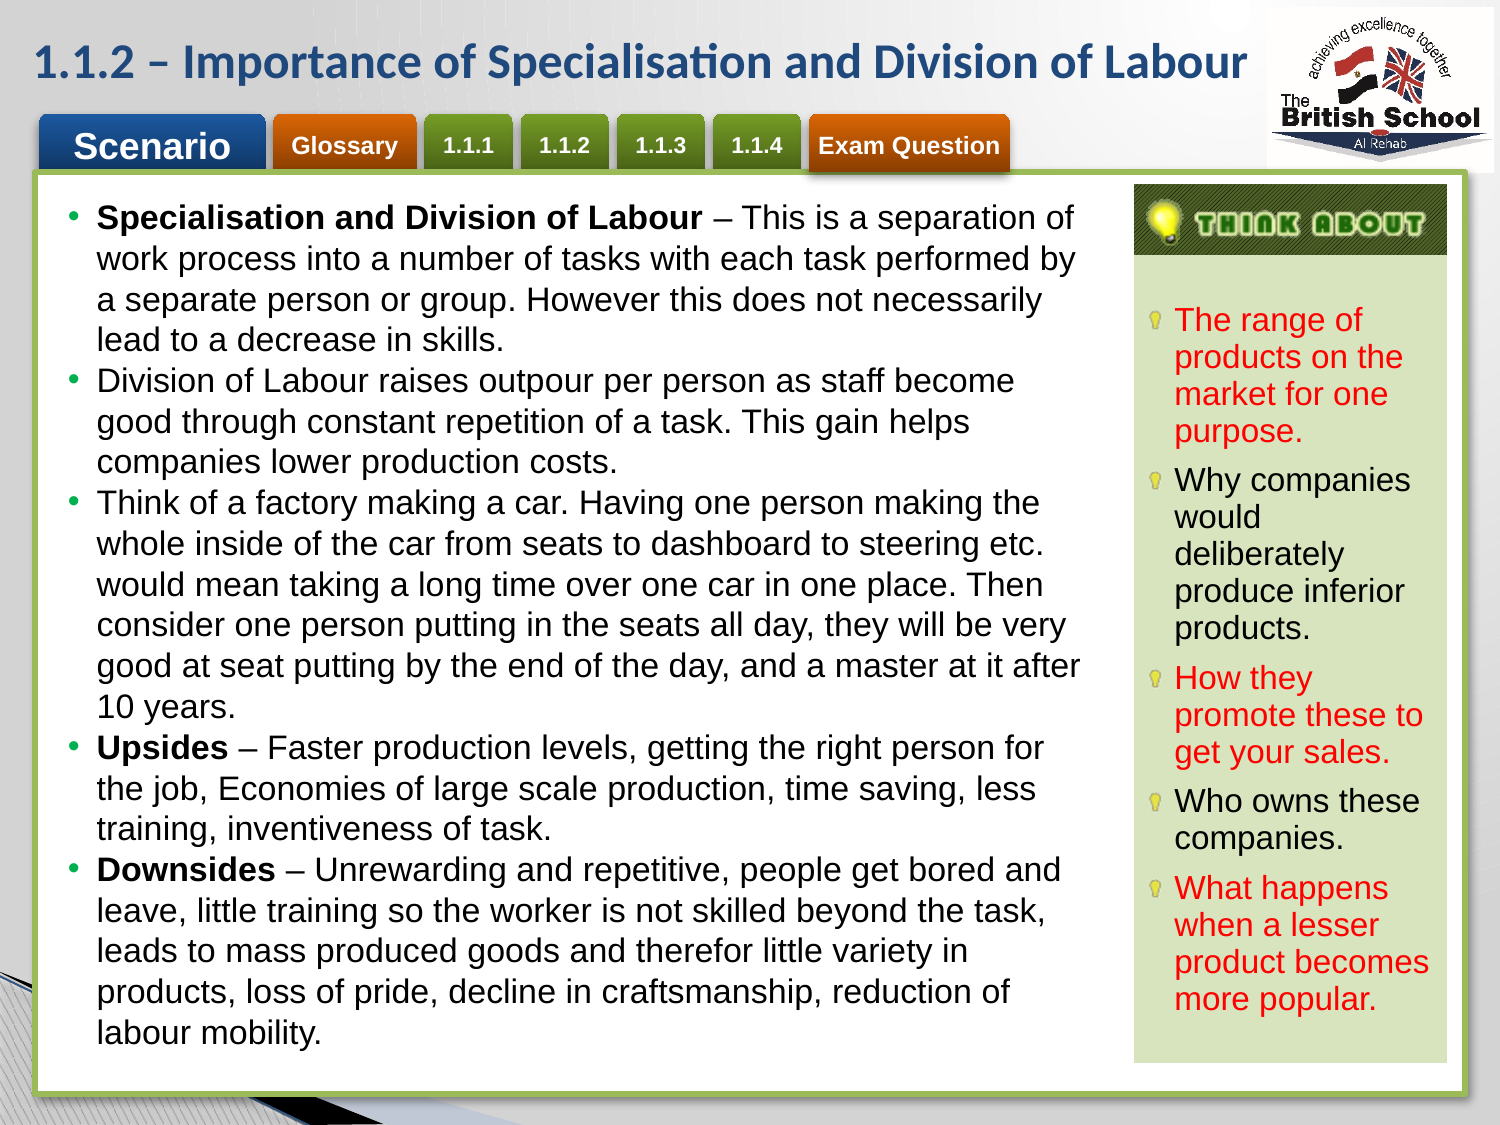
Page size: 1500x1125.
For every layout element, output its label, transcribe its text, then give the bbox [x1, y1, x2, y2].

table_header [1134, 184, 1447, 255]
picture [1145, 307, 1165, 332]
picture [1145, 789, 1165, 814]
picture [1145, 195, 1430, 252]
picture [1145, 666, 1165, 690]
title 1.1.2 – Importance of Specialisation and Division of Labour [17, 7, 1306, 110]
picture [1267, 7, 1495, 173]
text_box Specialisation and Division of Labour – This is a separation of work process into a number of tasks with each task performed by a separate person or group. However this does not necessarily lead to a decrease in skills. Division of Labour raises outpour per person as staff become good through constant repetition of a task. This gain helps companies lower production costs. Think of a factory making a car. Having one person making the whole inside of the car from seats to dashboard to steering etc. would mean taking a long time over one car in one place. Then consider one person putting in the seats all day, they will be very good at seat putting by the end of the day, and a master at it after 10 years. Upsides – Faster production levels, getting the right person for the job, Economies of large scale production, time saving, less training, inventiveness of task. Downsides – Unrewarding and repetitive, people get bored and leave, little training so the worker is not skilled beyond the task, leads to mass produced goods and therefor little variety in products, loss of pride, decline in craftsmanship, reduction of labour mobility. [53, 188, 1111, 1059]
picture [1145, 876, 1165, 900]
table_cell The range of products on the market for one purpose. Why companies would deliberately produce inferior products. How they promote these to get your sales. Who owns these companies. What happens when a lesser product becomes more popular. [1134, 255, 1447, 1063]
picture [281, 1114, 303, 1125]
picture [1145, 468, 1165, 492]
